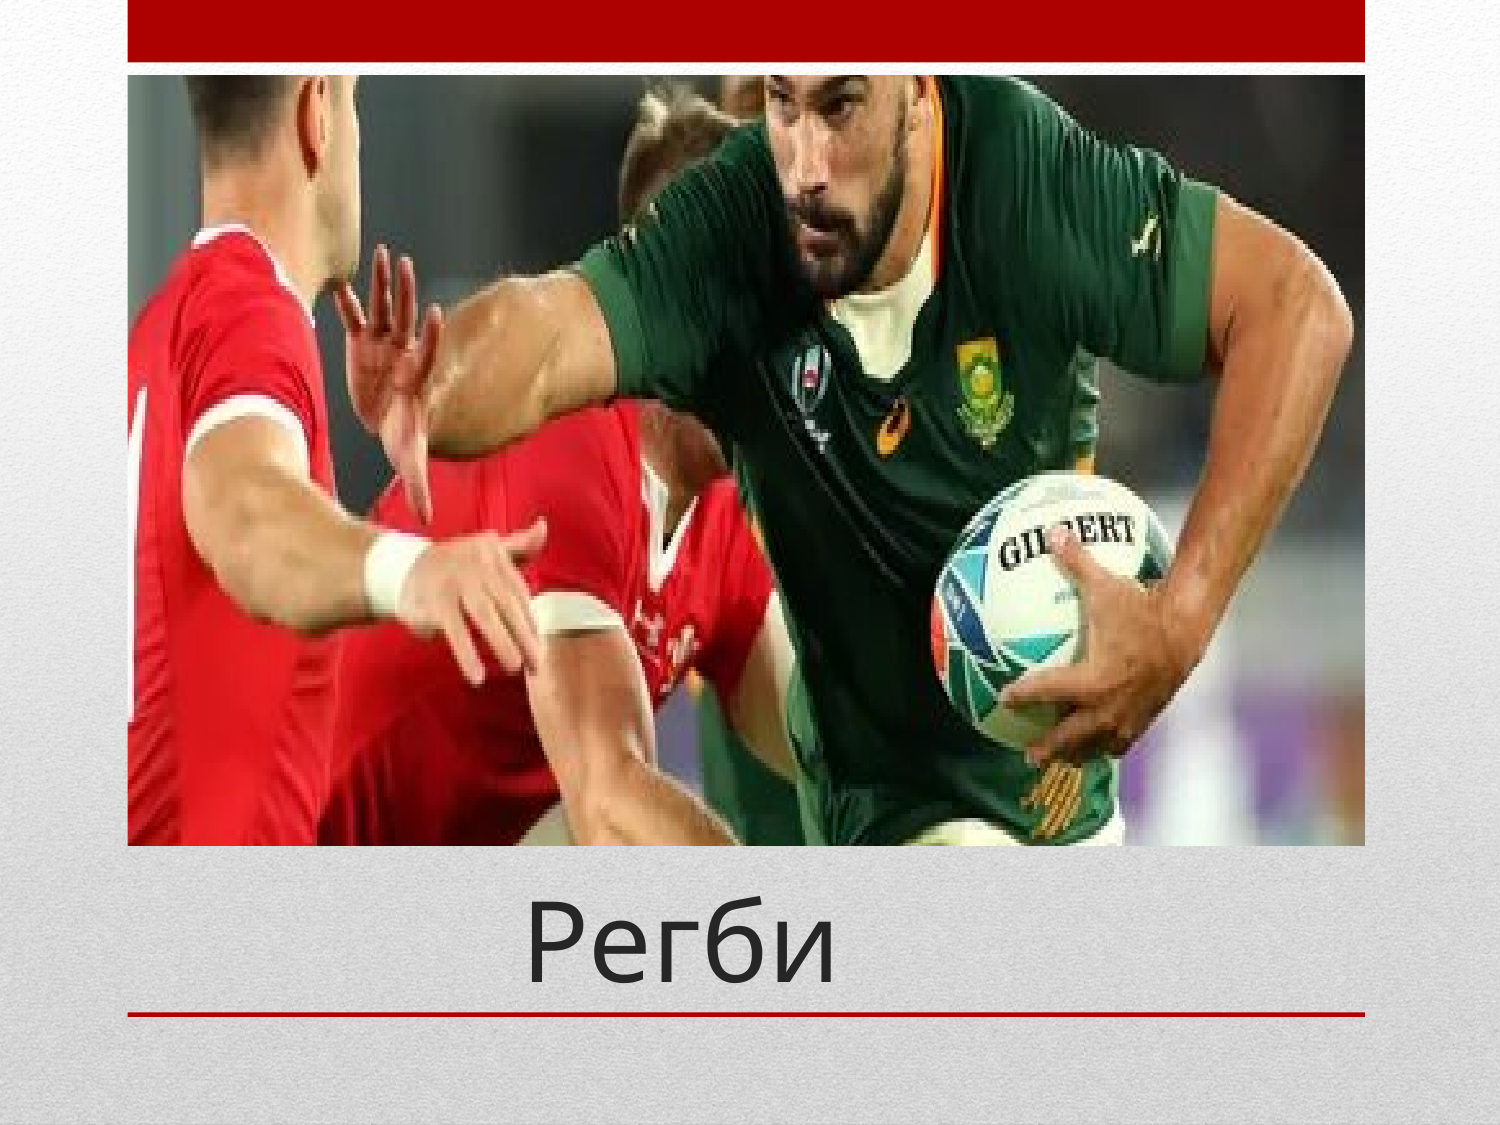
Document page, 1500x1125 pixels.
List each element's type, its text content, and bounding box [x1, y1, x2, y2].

picture [126, 74, 1366, 847]
title Регби [124, 855, 1238, 1013]
